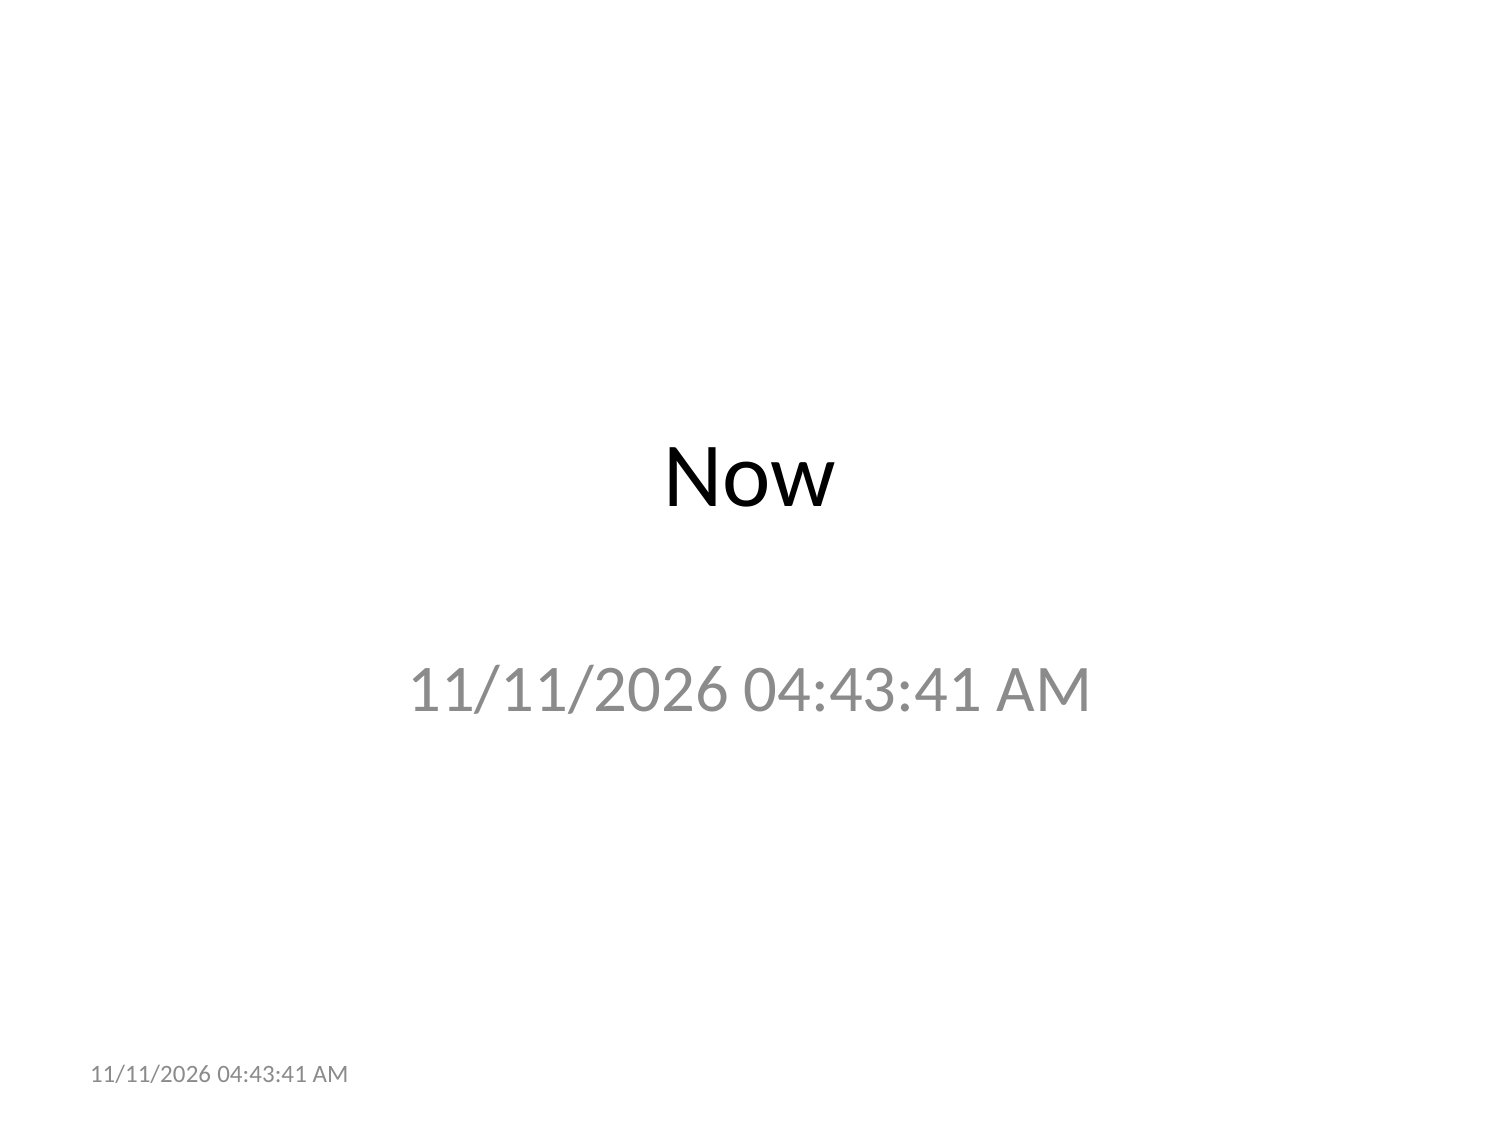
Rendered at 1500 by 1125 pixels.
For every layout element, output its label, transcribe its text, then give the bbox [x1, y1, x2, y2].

title Now [112, 349, 1388, 591]
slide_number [75, 1042, 425, 1103]
subtitle 2011-12-19 10:20:04 AM [225, 637, 1275, 925]
